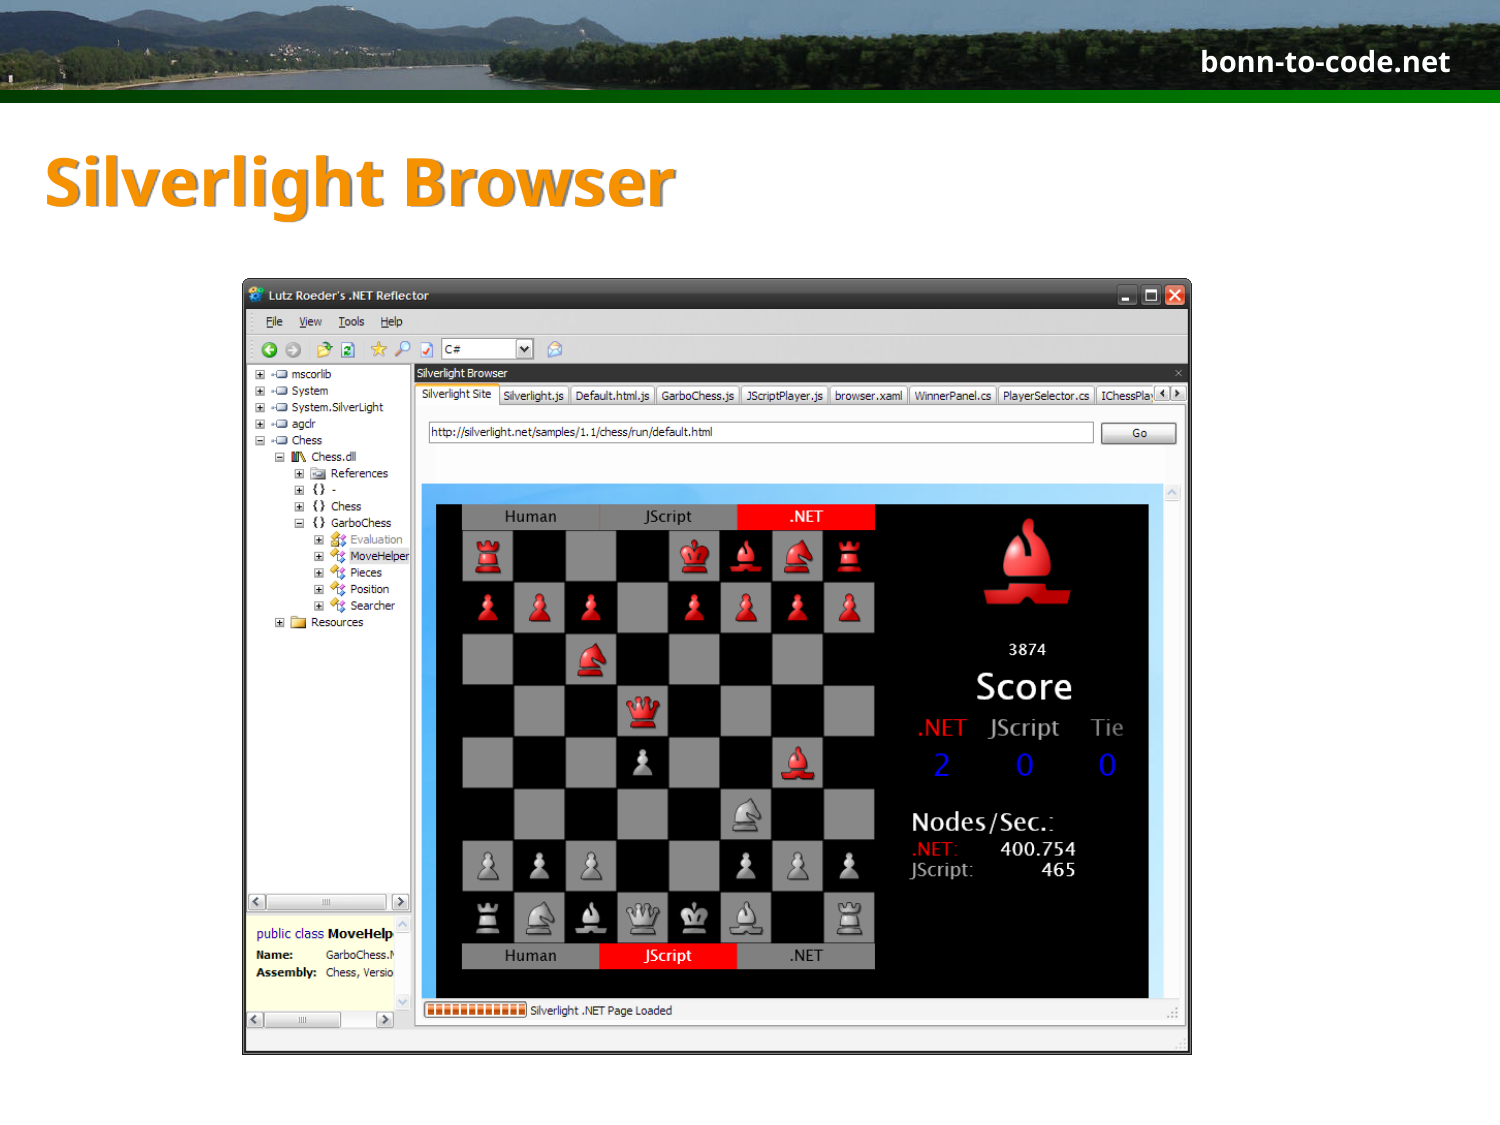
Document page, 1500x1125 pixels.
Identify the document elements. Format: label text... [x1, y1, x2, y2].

title Silverlight Browser [29, 101, 1471, 258]
picture [0, 0, 1500, 90]
picture [241, 278, 1192, 1055]
